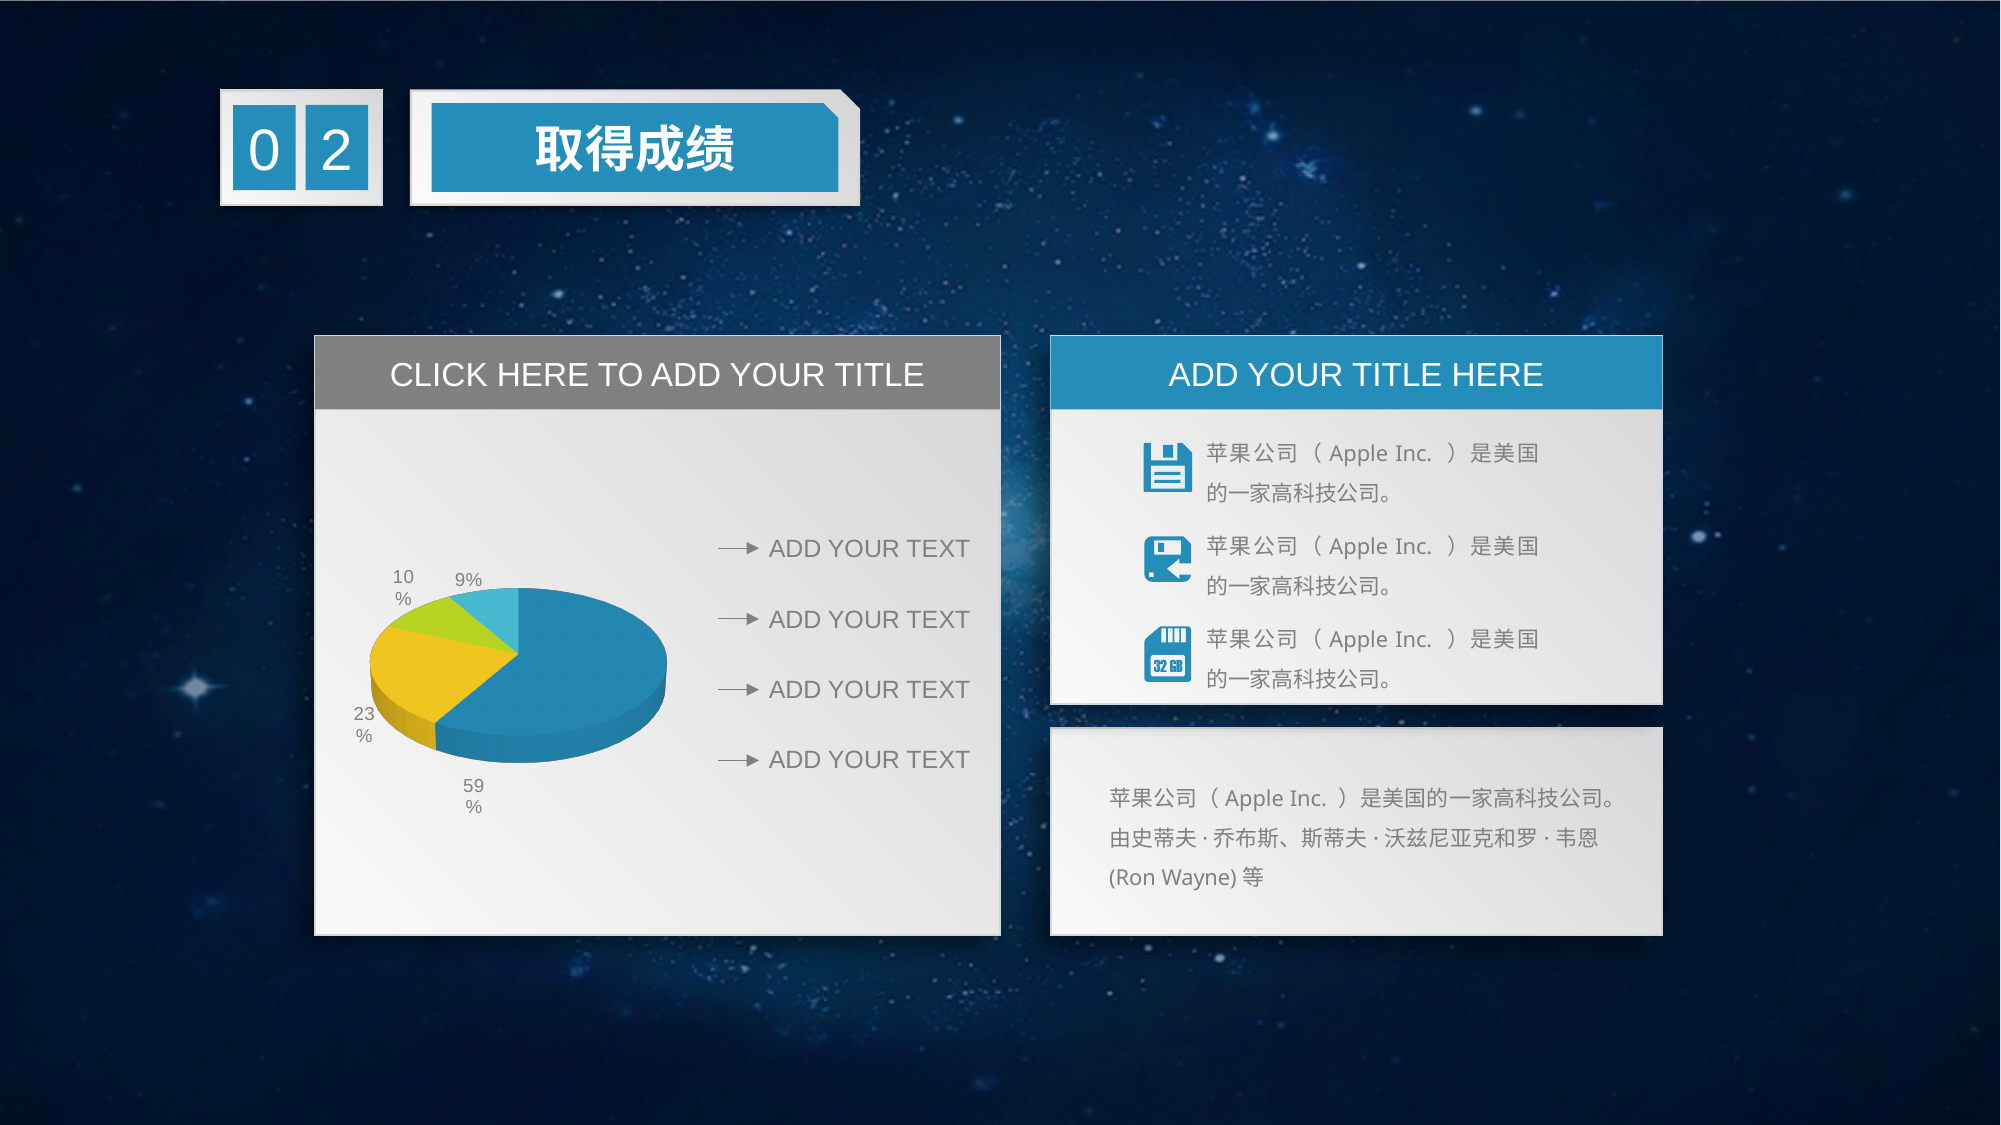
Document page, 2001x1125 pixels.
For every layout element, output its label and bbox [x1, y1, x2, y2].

text_box [220, 89, 383, 206]
text_box [410, 90, 860, 205]
picture [0, 0, 2001, 1125]
text_box [315, 336, 1000, 936]
text_box [1050, 336, 1663, 705]
text_box [1050, 727, 1663, 936]
text_box [232, 104, 297, 191]
text_box [305, 104, 369, 191]
